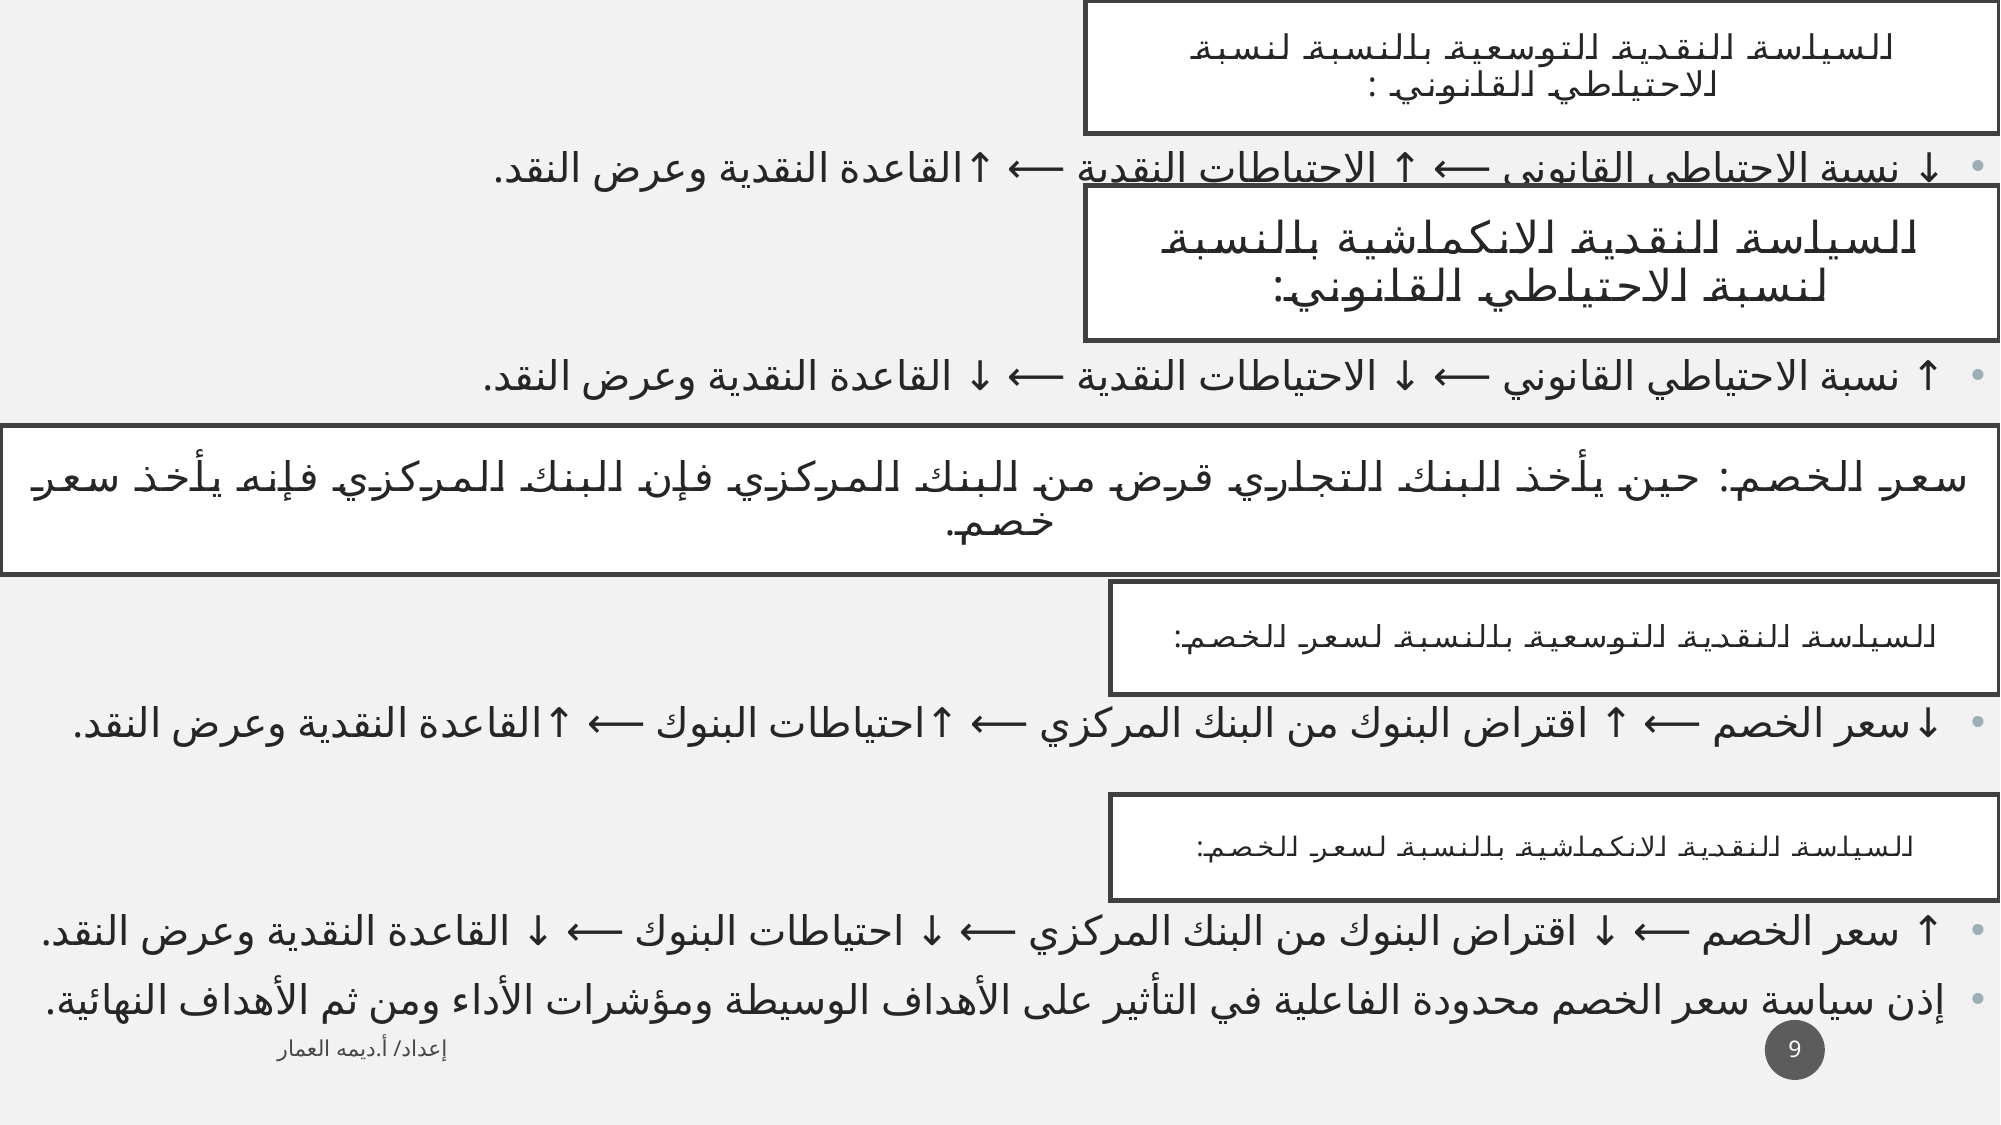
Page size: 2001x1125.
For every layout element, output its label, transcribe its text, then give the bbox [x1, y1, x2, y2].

title السياسة النقدية التوسعية بالنسبة لنسبة الاحتياطي القانوني : [1083, 0, 2000, 133]
text_box السياسة النقدية التوسعية بالنسبة لسعر الخصم: [1110, 581, 2000, 695]
text_box سعر الخصم: حين يأخذ البنك التجاري قرض من البنك المركزي فإن البنك المركزي فإنه يأخذ سعر خصم. [0, 425, 2000, 575]
footer إعداد/ أ.ديمه العمار [262, 1023, 1231, 1076]
text_box السياسة النقدية الانكماشية بالنسبة لسعر الخصم: [1110, 794, 2000, 901]
list ↓ نسبة الاحتياطي القانوني ⟵ ↑ الاحتياطات النقدية ⟵ ↑القاعدة النقدية وعرض النقد. ↑ نسبة الاحتياطي القانوني ⟵ ↓ الاحتياطات النقدية ⟵ ↓ القاعدة النقدية وعرض النقد. ↓سعر الخصم ⟵ ↑ اقتراض البنوك من البنك المركزي ⟵ ↑احتياطات البنوك ⟵ ↑القاعدة النقدية وعرض النقد. ↑ سعر الخصم ⟵ ↓ اقتراض البنوك من البنك المركزي ⟵ ↓ احتياطات البنوك ⟵ ↓ القاعدة النقدية وعرض النقد. إذن سياسة سعر الخصم محدودة الفاعلية في التأثير على الأهداف الوسيطة ومؤشرات الأداء ومن ثم الأهداف النهائية. [24, 133, 2000, 425]
slide_number 9 [1764, 1019, 1825, 1080]
text_box السياسة النقدية الانكماشية بالنسبة لنسبة الاحتياطي القانوني: [1085, 185, 2000, 341]
list ↓ نسبة الاحتياطي القانوني ⟵ ↑ الاحتياطات النقدية ⟵ ↑القاعدة النقدية وعرض النقد. ↑ نسبة الاحتياطي القانوني ⟵ ↓ الاحتياطات النقدية ⟵ ↓ القاعدة النقدية وعرض النقد. ↓سعر الخصم ⟵ ↑ اقتراض البنوك من البنك المركزي ⟵ ↑احتياطات البنوك ⟵ ↑القاعدة النقدية وعرض النقد. ↑ سعر الخصم ⟵ ↓ اقتراض البنوك من البنك المركزي ⟵ ↓ احتياطات البنوك ⟵ ↓ القاعدة النقدية وعرض النقد. إذن سياسة سعر الخصم محدودة الفاعلية في التأثير على الأهداف الوسيطة ومؤشرات الأداء ومن ثم الأهداف النهائية. [24, 575, 2000, 1080]
